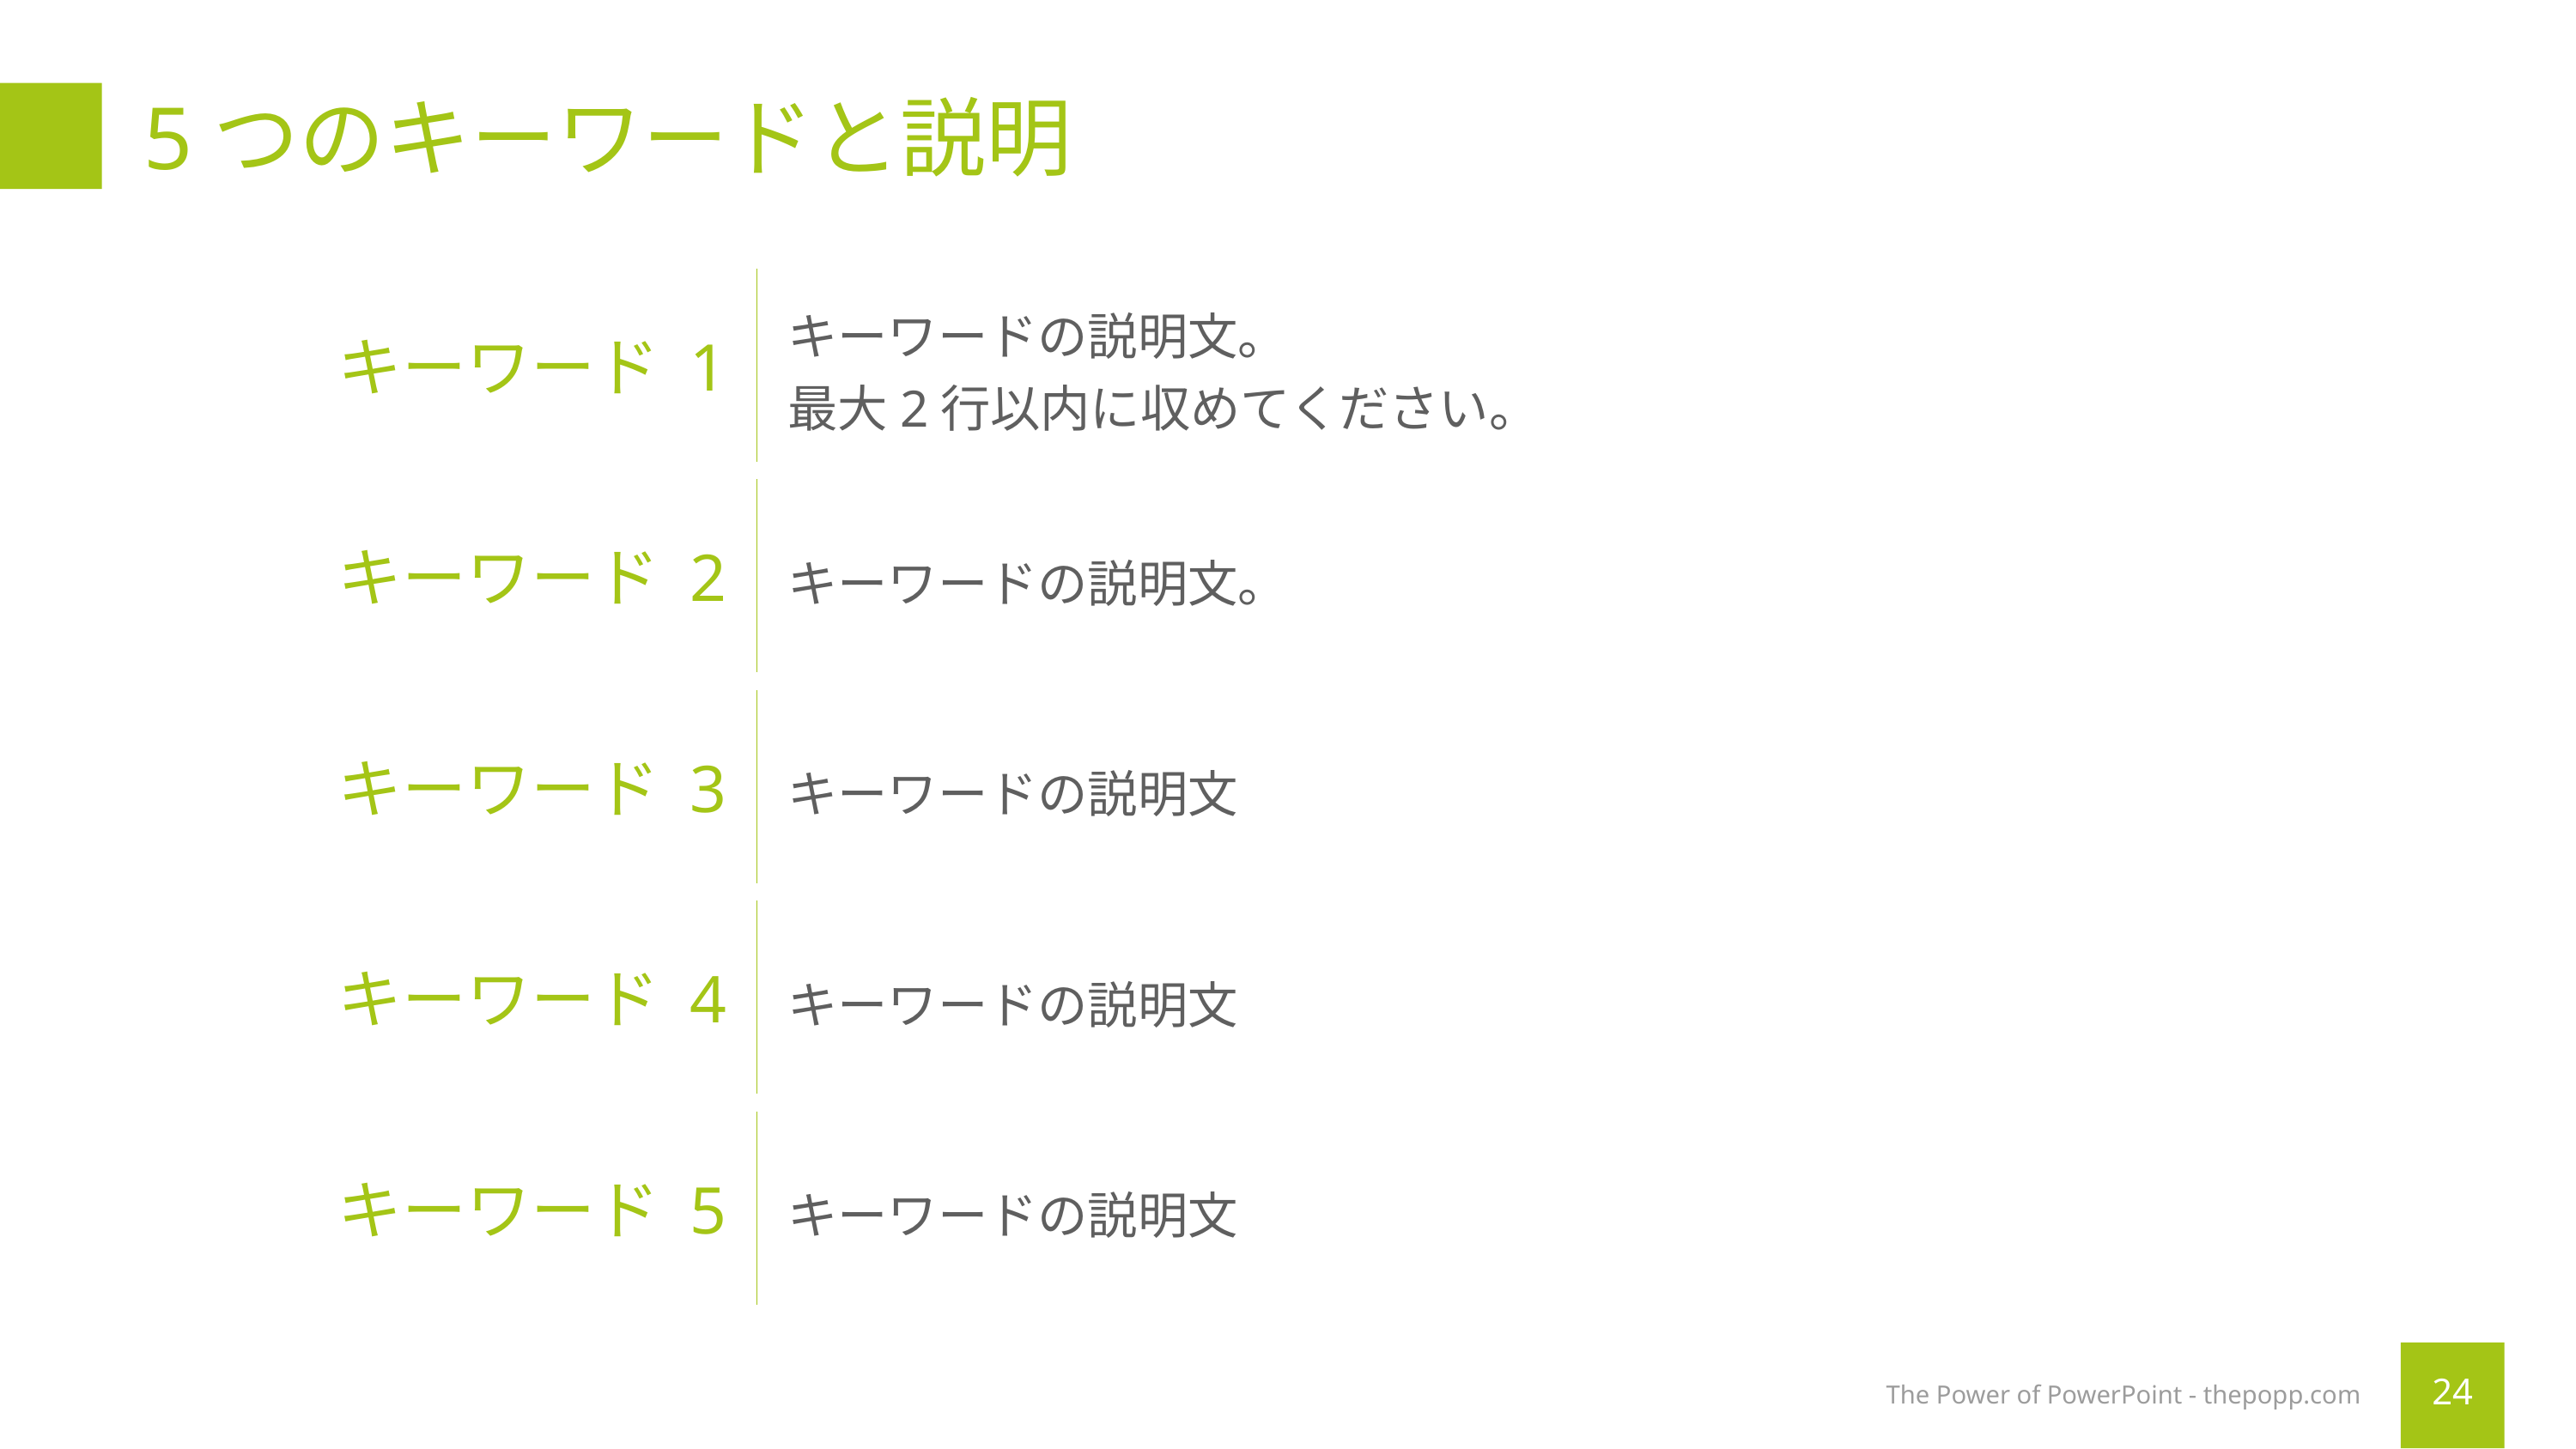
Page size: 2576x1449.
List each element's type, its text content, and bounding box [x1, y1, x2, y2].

title 5つのキーワードと説明 [131, 66, 2482, 219]
list キーワードの説明文 [775, 912, 2454, 1082]
list キーワード 5 [131, 1145, 740, 1270]
list キーワードの説明文 [775, 701, 2454, 872]
list キーワード 2 [131, 513, 740, 639]
list キーワード 4 [131, 935, 740, 1060]
footer The Power of PowerPoint - thepopp.com [1504, 1355, 2374, 1433]
list キーワードの説明文。 最大2行以内に収めてください。 [775, 279, 2454, 451]
slide_number 24 [2400, 1355, 2505, 1433]
list キーワード 3 [131, 724, 740, 849]
list キーワードの説明文。 [775, 490, 2454, 661]
list キーワード 1 [131, 302, 740, 427]
list キーワードの説明文 [775, 1123, 2454, 1294]
